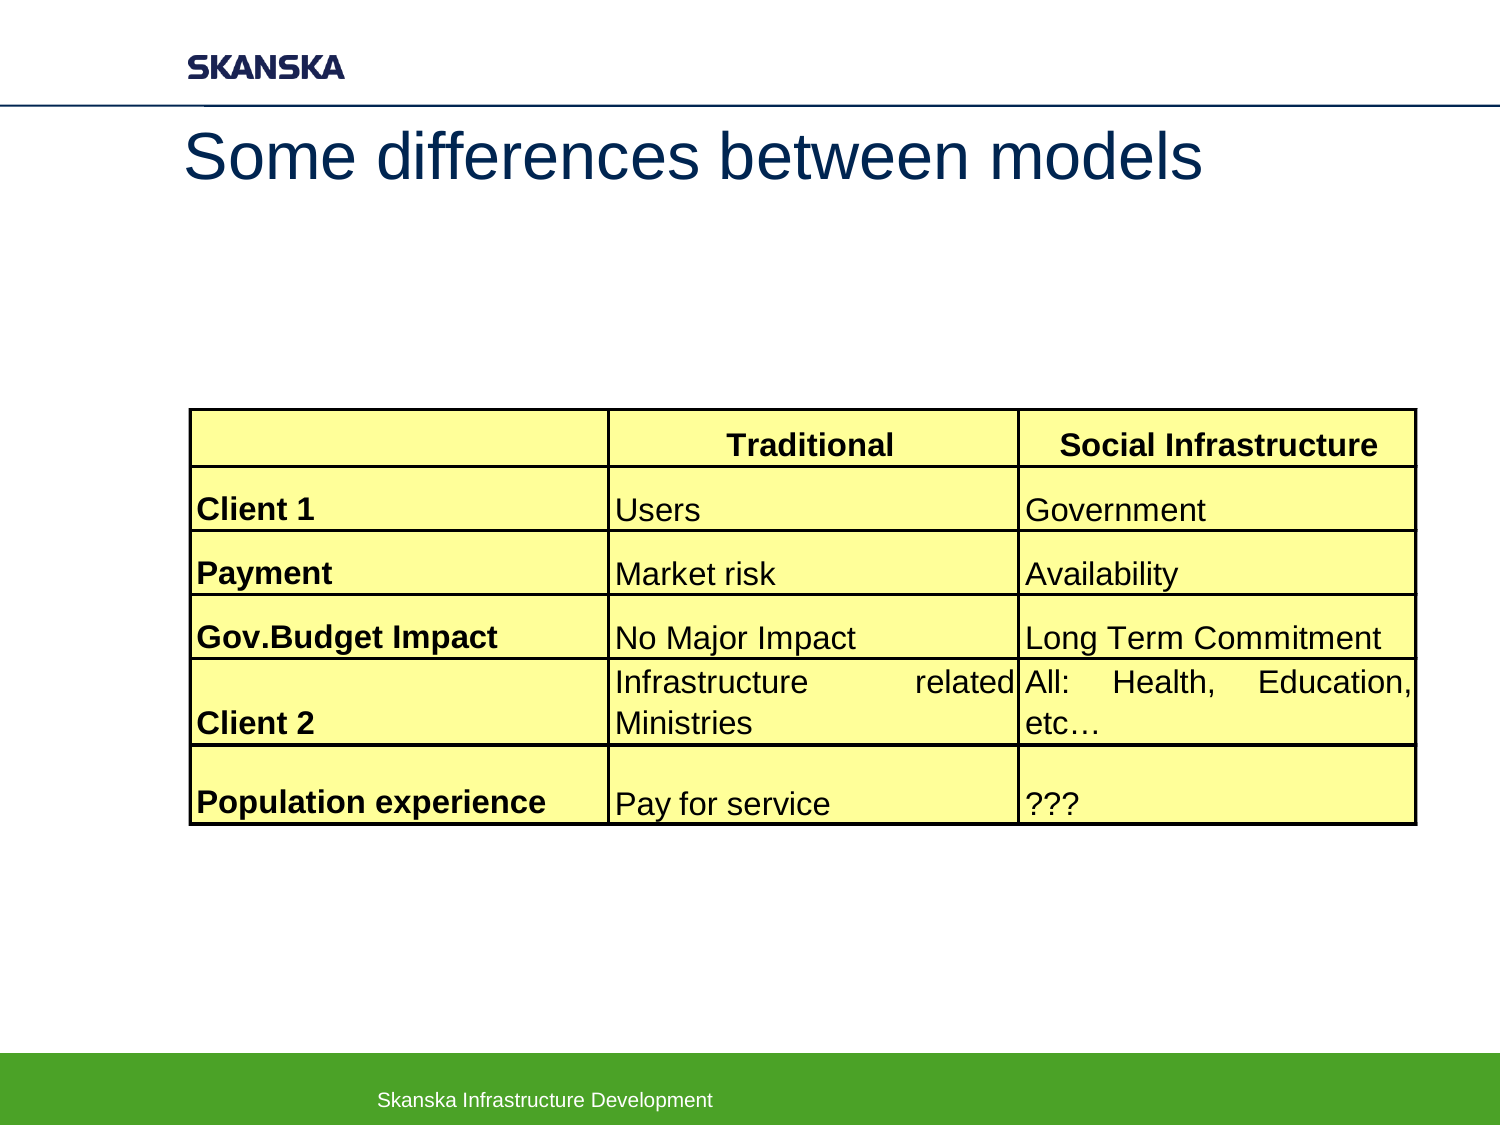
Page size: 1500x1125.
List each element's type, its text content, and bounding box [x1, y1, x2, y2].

picture [188, 407, 1418, 826]
footer Skanska Infrastructure Development [361, 1078, 1284, 1110]
title Some differences between models [176, 114, 1442, 202]
picture [188, 55, 345, 79]
